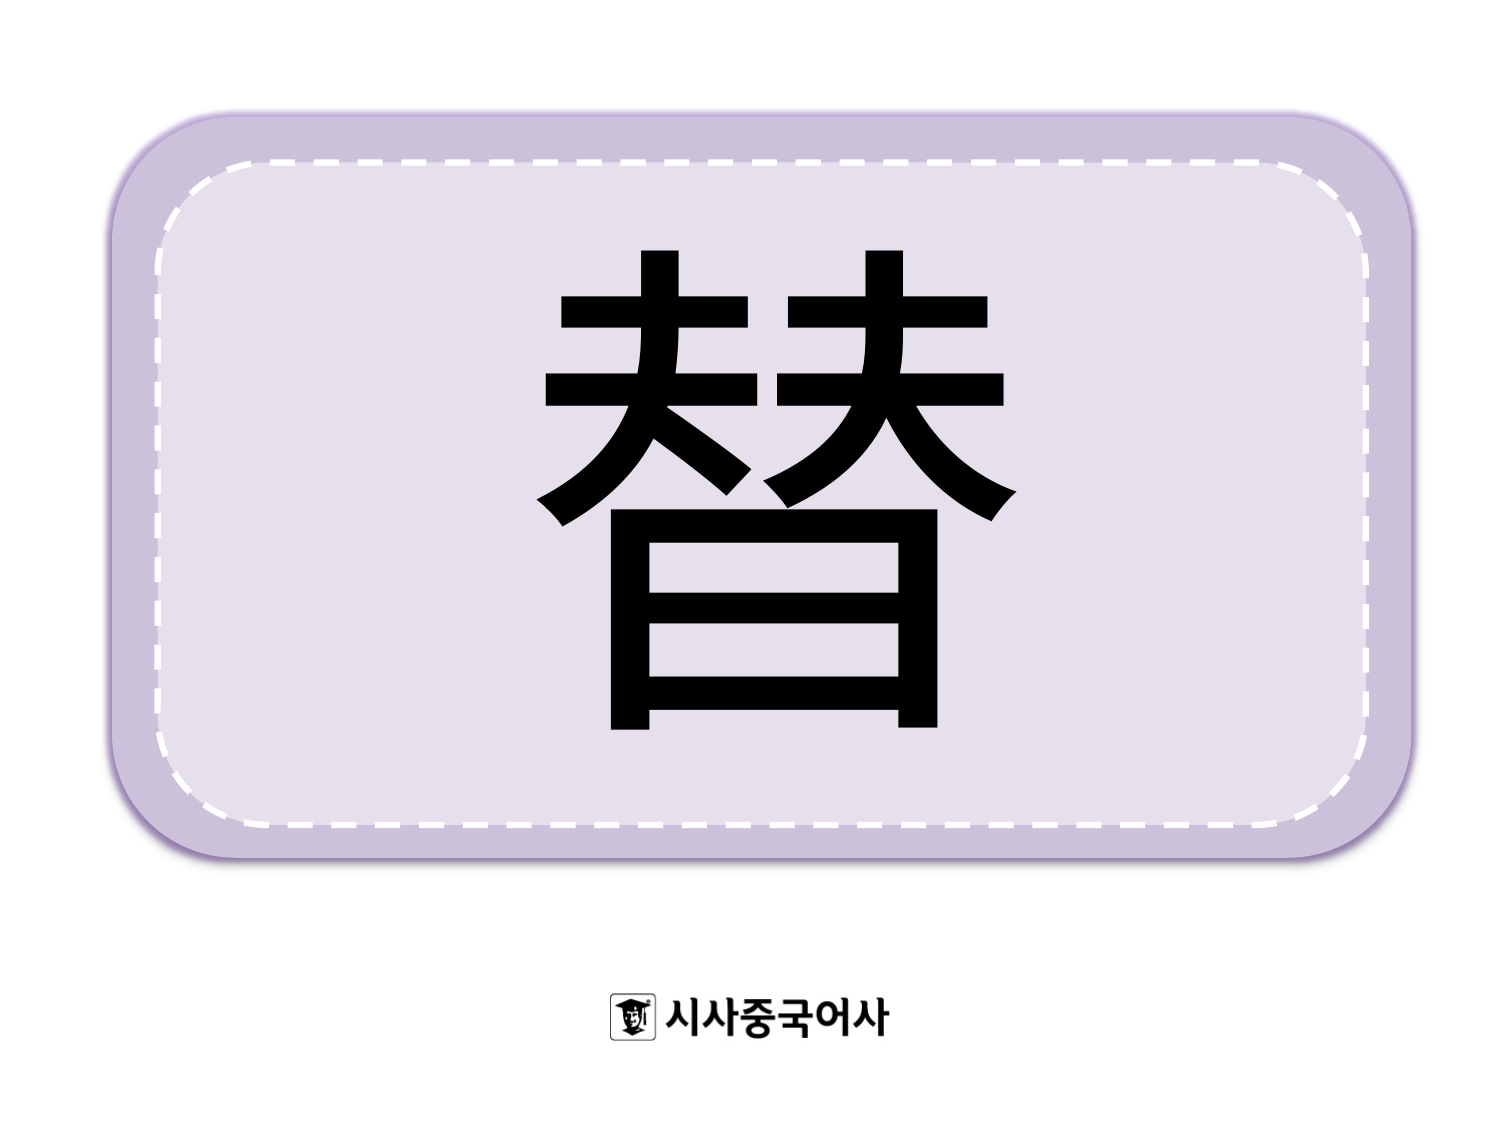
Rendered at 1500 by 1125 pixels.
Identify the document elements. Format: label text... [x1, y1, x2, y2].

text_box 替 [171, 149, 1380, 812]
text_box [162, 160, 1371, 824]
picture [602, 987, 898, 1047]
